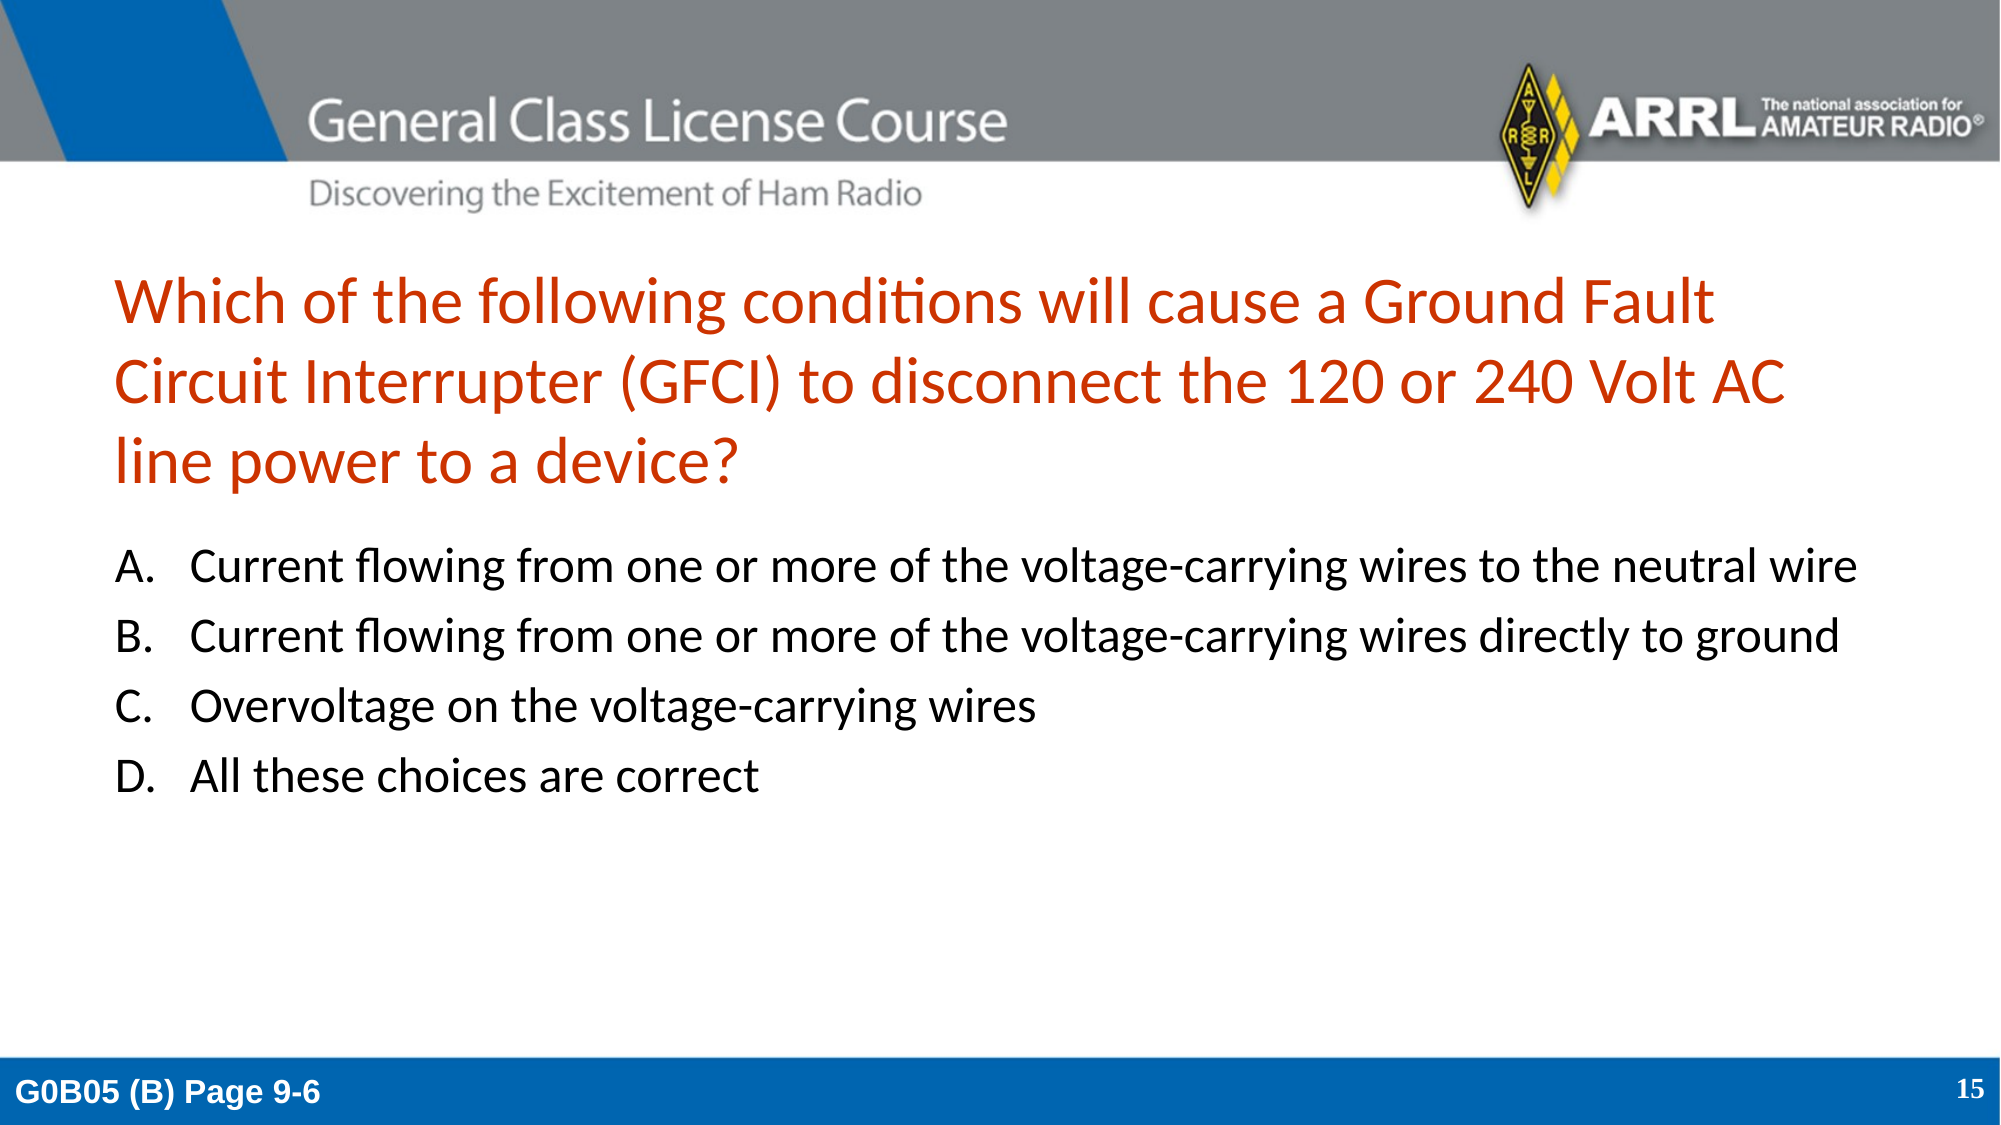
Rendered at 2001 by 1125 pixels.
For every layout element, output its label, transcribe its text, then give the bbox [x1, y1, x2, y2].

picture [0, 0, 2001, 1125]
text_box G0B05 (B) Page 9-6 [0, 1062, 1313, 1118]
title Which of the following conditions will cause a Ground Fault Circuit Interrupter (GFCI) to disconnect the 120 or 240 Volt AC line power to a device? [99, 249, 1900, 468]
text_box 15 [1875, 1062, 2000, 1113]
list Current flowing from one or more of the voltage-carrying wires to the neutral wire Current flowing from one or more of the voltage-carrying wires directly to ground Overvoltage on the voltage-carrying wires All these choices are correct [99, 525, 1900, 1005]
